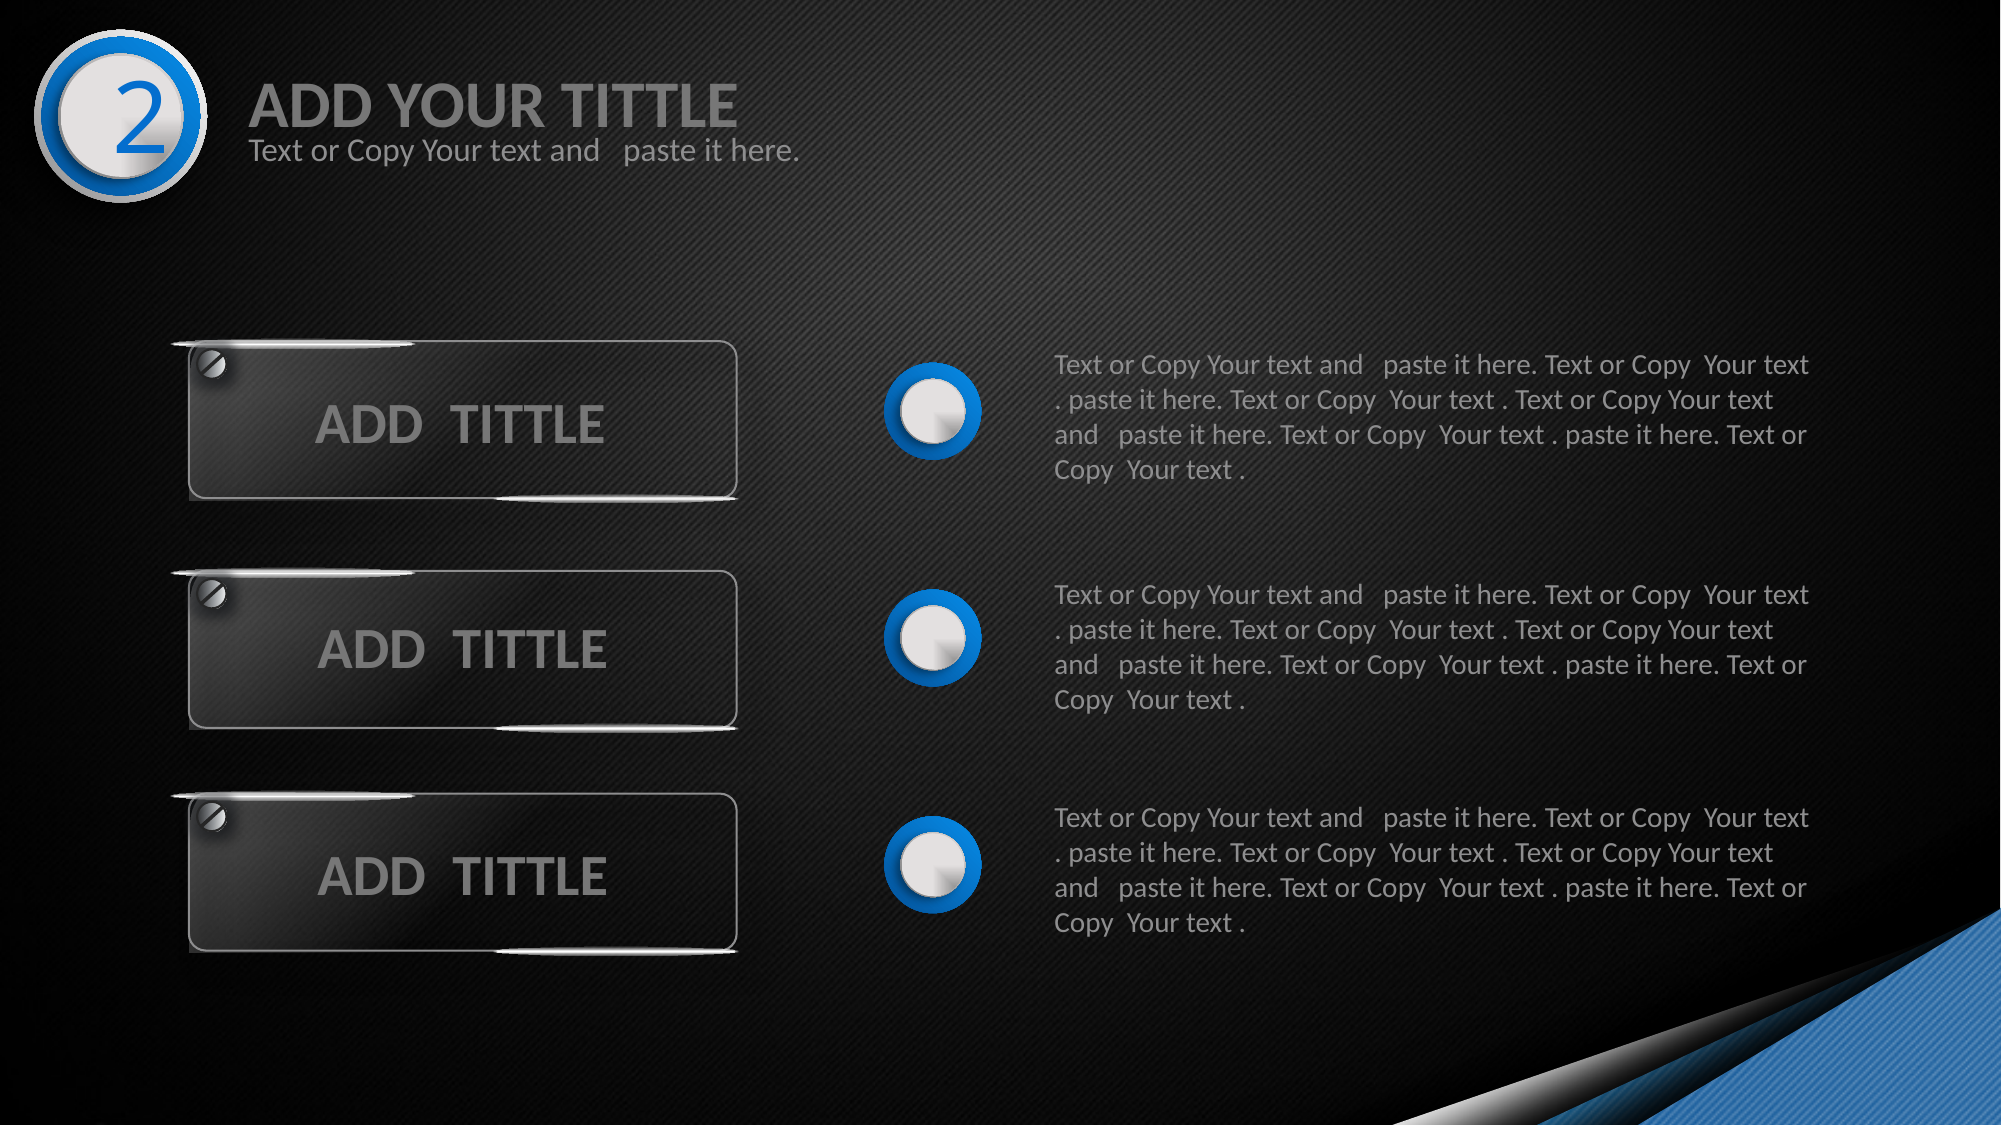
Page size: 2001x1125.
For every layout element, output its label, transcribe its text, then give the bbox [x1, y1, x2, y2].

text_box [1635, 907, 2000, 1125]
text_box Text or Copy Your text and paste it here. [233, 120, 883, 176]
text_box Text or Copy Your text and paste it here. Text or Copy Your text . paste it here. Text or Copy Your text . Text or Copy Your text and paste it here. Text or Copy Your text . paste it here. Text or Copy Your text . [1039, 790, 1831, 981]
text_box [34, 29, 208, 203]
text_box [169, 790, 739, 956]
text_box Text or Copy Your text and paste it here. Text or Copy Your text . paste it here. Text or Copy Your text . Text or Copy Your text and paste it here. Text or Copy Your text . paste it here. Text or Copy Your text . [1039, 338, 1831, 528]
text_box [884, 362, 982, 460]
text_box Text or Copy Your text and paste it here. Text or Copy Your text . paste it here. Text or Copy Your text . Text or Copy Your text and paste it here. Text or Copy Your text . paste it here. Text or Copy Your text . [1039, 567, 1831, 758]
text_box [884, 816, 982, 914]
text_box ADD YOUR TITTLE [233, 53, 985, 149]
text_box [884, 589, 982, 687]
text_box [169, 568, 739, 733]
picture [0, 0, 2001, 1125]
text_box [169, 338, 739, 503]
